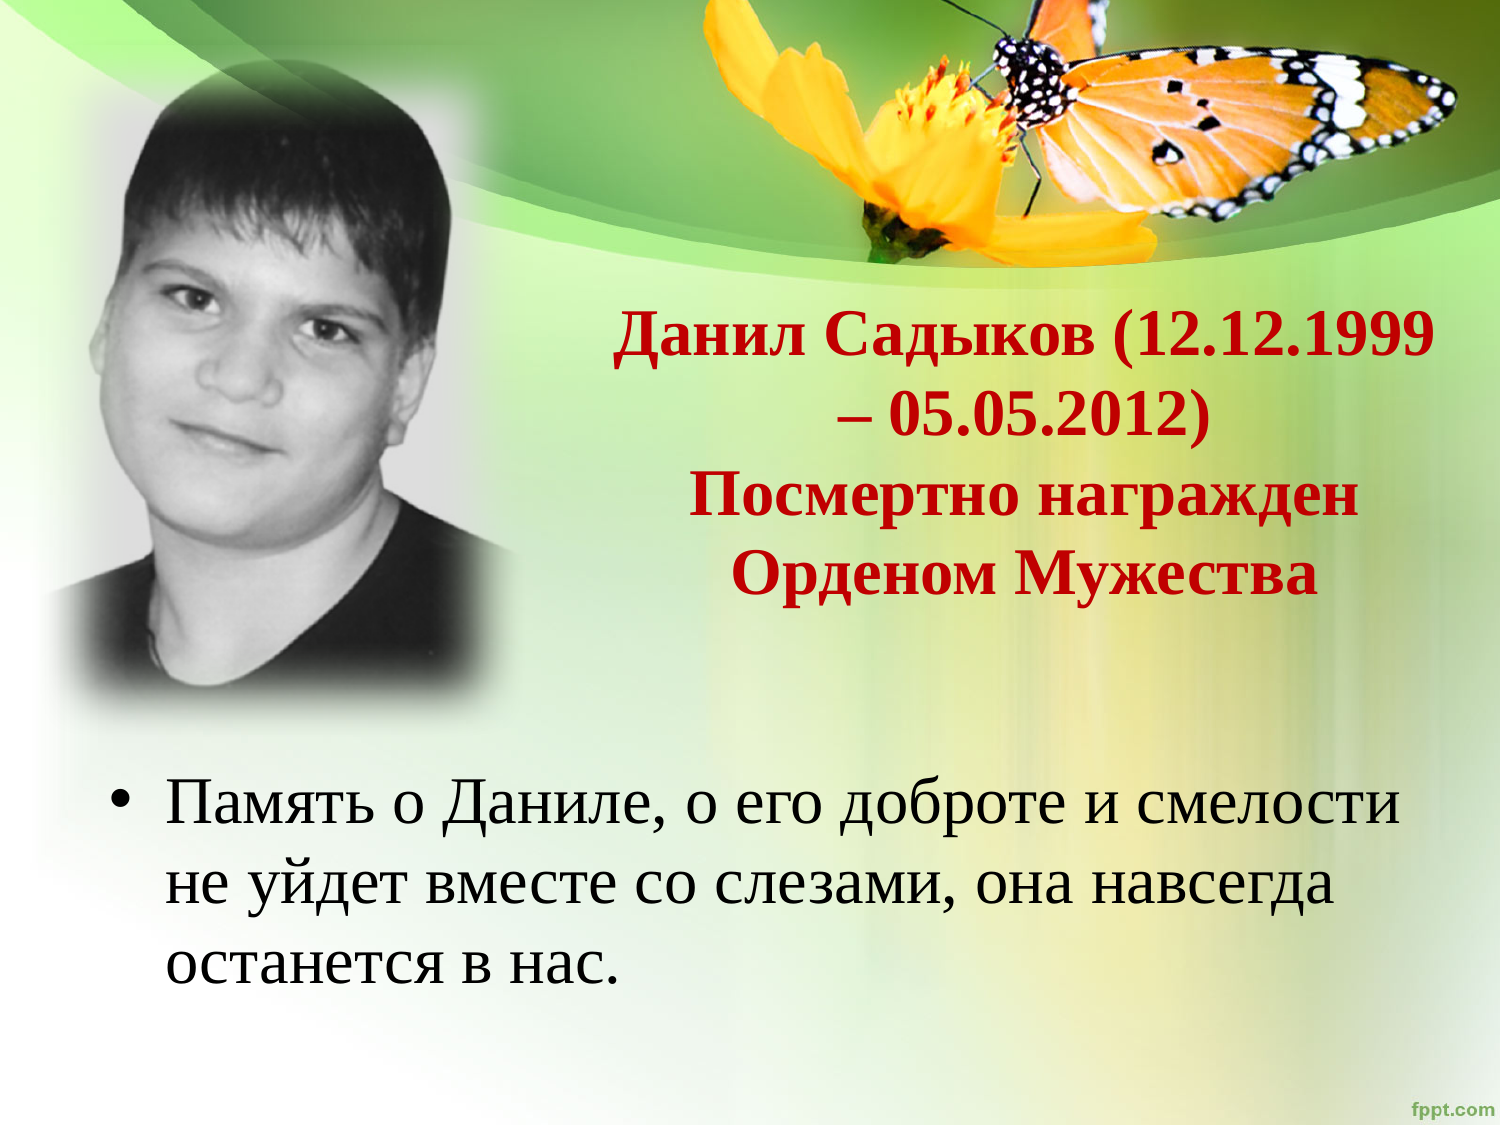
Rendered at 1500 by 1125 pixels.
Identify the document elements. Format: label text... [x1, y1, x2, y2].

text_box Данил Садыков (12.12.1999 – 05.05.2012) Посмертно награжден Орденом Мужества [585, 281, 1465, 616]
list Память о Даниле, о его доброте и смелости не уйдет вместе со слезами, она навсегда останется в нас. [93, 656, 1444, 1086]
picture [0, 0, 1500, 1125]
